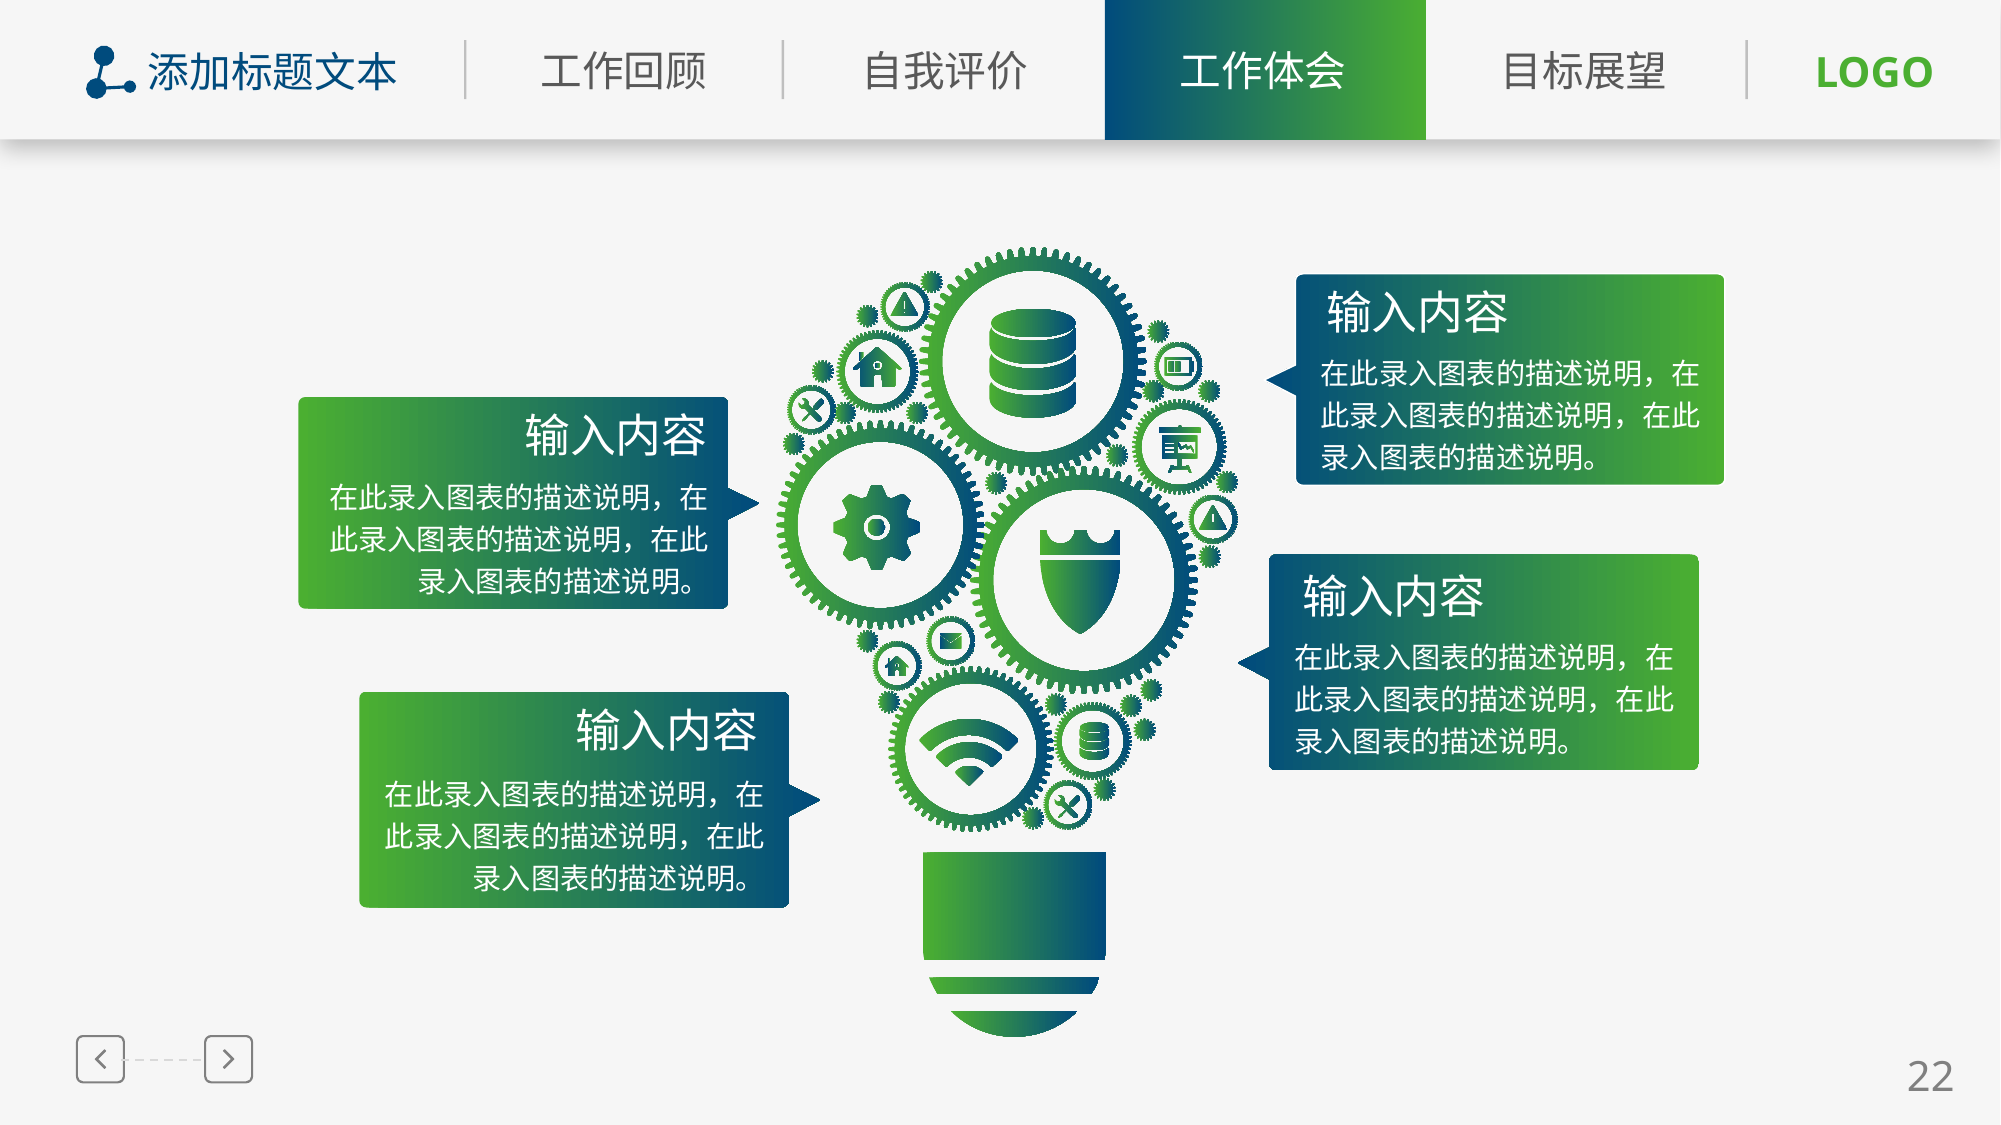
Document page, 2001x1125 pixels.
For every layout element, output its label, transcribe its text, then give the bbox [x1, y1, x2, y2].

text_box 在此录入图表的描述说明，在此录入图表的描述说明，在此录入图表的描述说明。 [1305, 341, 1732, 483]
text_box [1131, 398, 1228, 495]
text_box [775, 420, 986, 630]
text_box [786, 384, 837, 435]
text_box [925, 616, 976, 667]
text_box 在此录入图表的描述说明，在此录入图表的描述说明，在此录入图表的描述说明。 [1279, 624, 1706, 766]
text_box [1233, 473, 1239, 491]
text_box [1208, 379, 1221, 397]
text_box [877, 699, 882, 709]
text_box 输入内容 [1287, 559, 1501, 624]
text_box [856, 638, 871, 653]
text_box 在此录入图表的描述说明，在此录入图表的描述说明，在此录入图表的描述说明。 [298, 464, 725, 606]
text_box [887, 665, 1054, 833]
text_box [1204, 553, 1221, 569]
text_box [879, 281, 930, 332]
text_box 输入内容 [559, 694, 773, 761]
text_box 输入内容 [509, 399, 723, 464]
text_box [359, 691, 821, 908]
text_box [1237, 554, 1699, 771]
text_box [1097, 790, 1116, 801]
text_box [872, 640, 922, 691]
text_box [1136, 703, 1143, 712]
text_box 在此录入图表的描述说明，在此录入图表的描述说明，在此录入图表的描述说明。 [354, 761, 781, 903]
text_box 输入内容 [1310, 276, 1525, 341]
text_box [1187, 494, 1238, 545]
text_box [1138, 718, 1156, 742]
text_box [1264, 273, 1725, 486]
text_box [922, 852, 1106, 1037]
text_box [835, 329, 920, 414]
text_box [92, 38, 429, 105]
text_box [1053, 701, 1132, 781]
text_box [856, 304, 874, 328]
text_box [811, 360, 830, 383]
text_box [1151, 320, 1170, 341]
text_box [298, 397, 760, 609]
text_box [1153, 341, 1204, 392]
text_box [918, 246, 1148, 464]
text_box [1042, 779, 1093, 830]
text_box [980, 465, 1199, 695]
